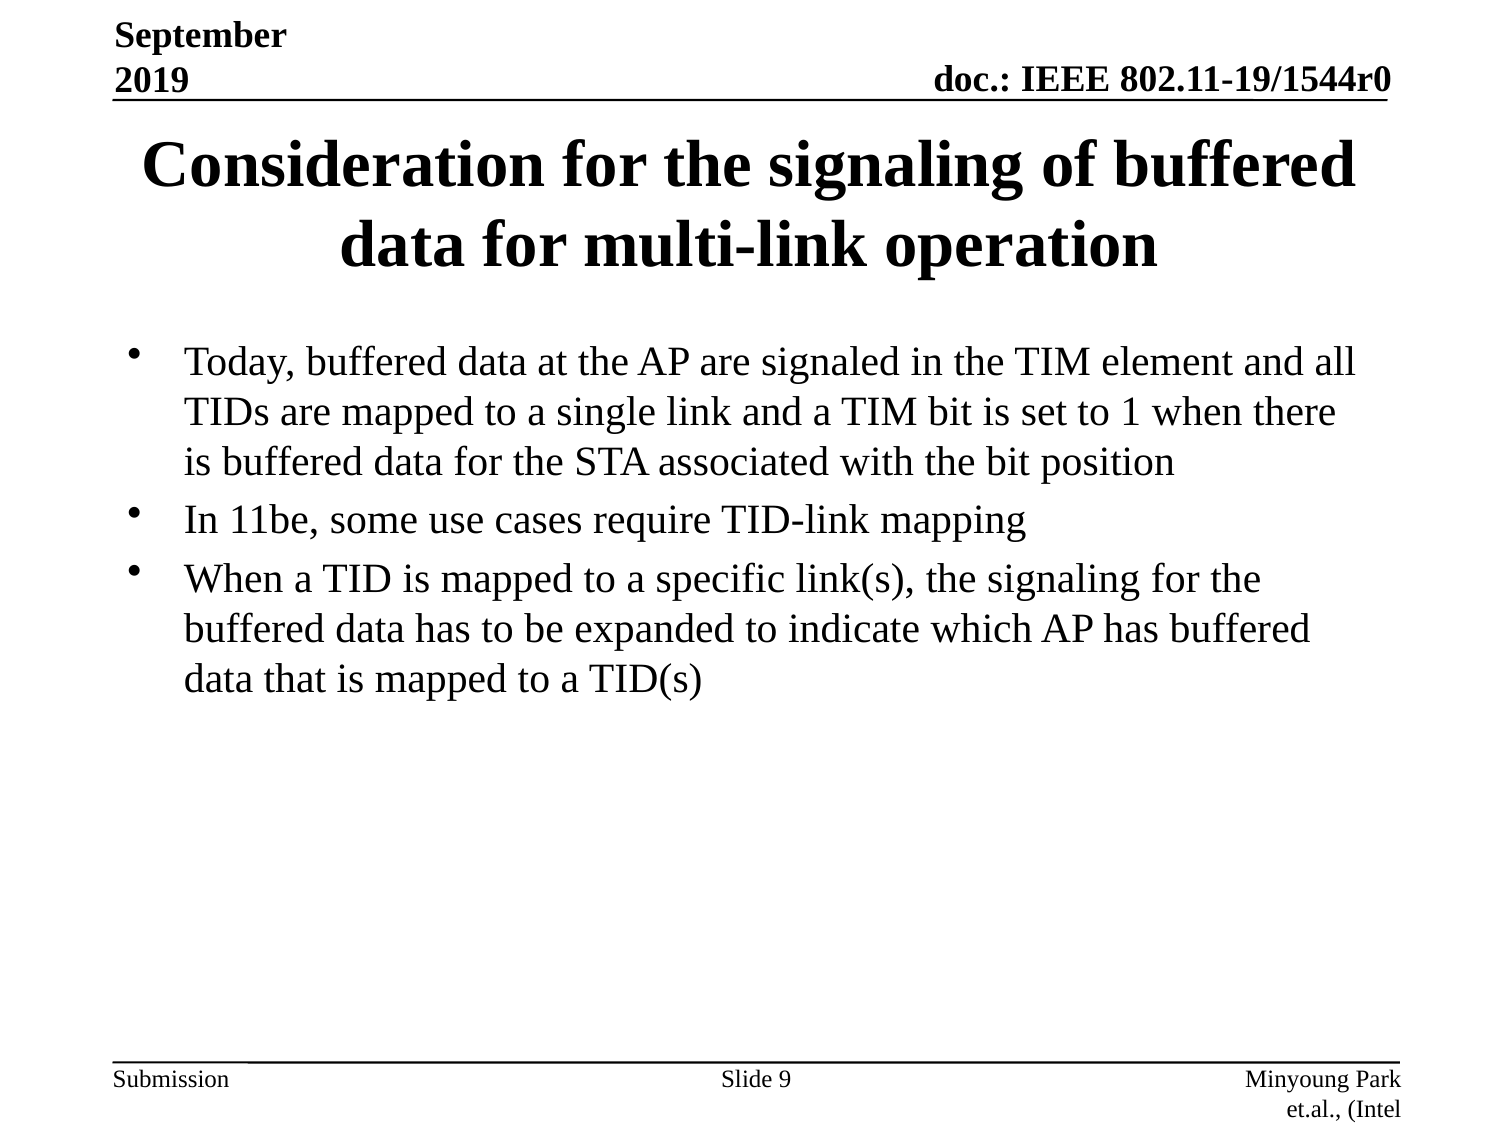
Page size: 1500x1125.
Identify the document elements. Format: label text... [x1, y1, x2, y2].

slide_number Slide 9 [712, 1061, 800, 1093]
list Today, buffered data at the AP are signaled in the TIM element and all TIDs are mapped to a single link and a TIM bit is set to 1 when there is buffered data for the STA associated with the bit position In 11be, some use cases require TID-link mapping When a TID is mapped to a specific link(s), the signaling for the buffered data has to be expanded to indicate which AP has buffered data that is mapped to a TID(s) [112, 326, 1388, 1002]
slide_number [114, 54, 309, 101]
title Consideration for the signaling of buffered data for multi-link operation [112, 112, 1388, 288]
footer Minyoung Park et.al., (Intel Corporation) [1186, 1061, 1402, 1093]
